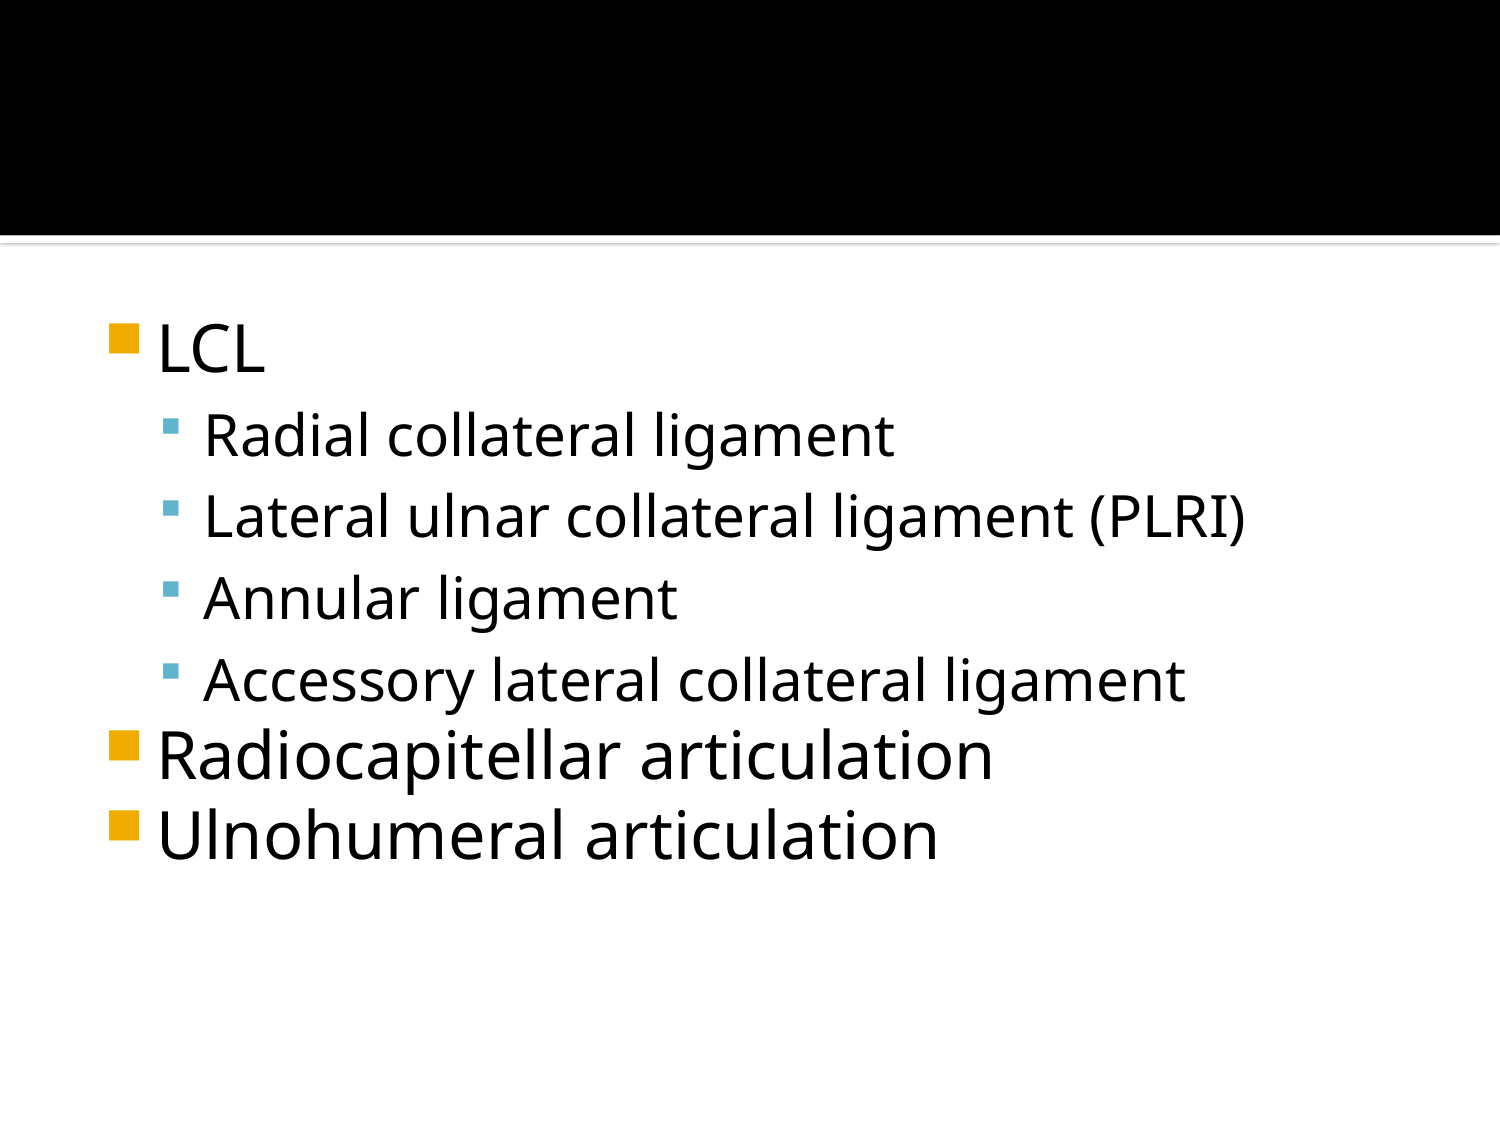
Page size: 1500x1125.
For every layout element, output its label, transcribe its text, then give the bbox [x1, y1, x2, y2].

list LCL Radial collateral ligament Lateral ulnar collateral ligament (PLRI) Annular ligament Accessory lateral collateral ligament Radiocapitellar articulation Ulnohumeral articulation [75, 291, 1425, 1050]
